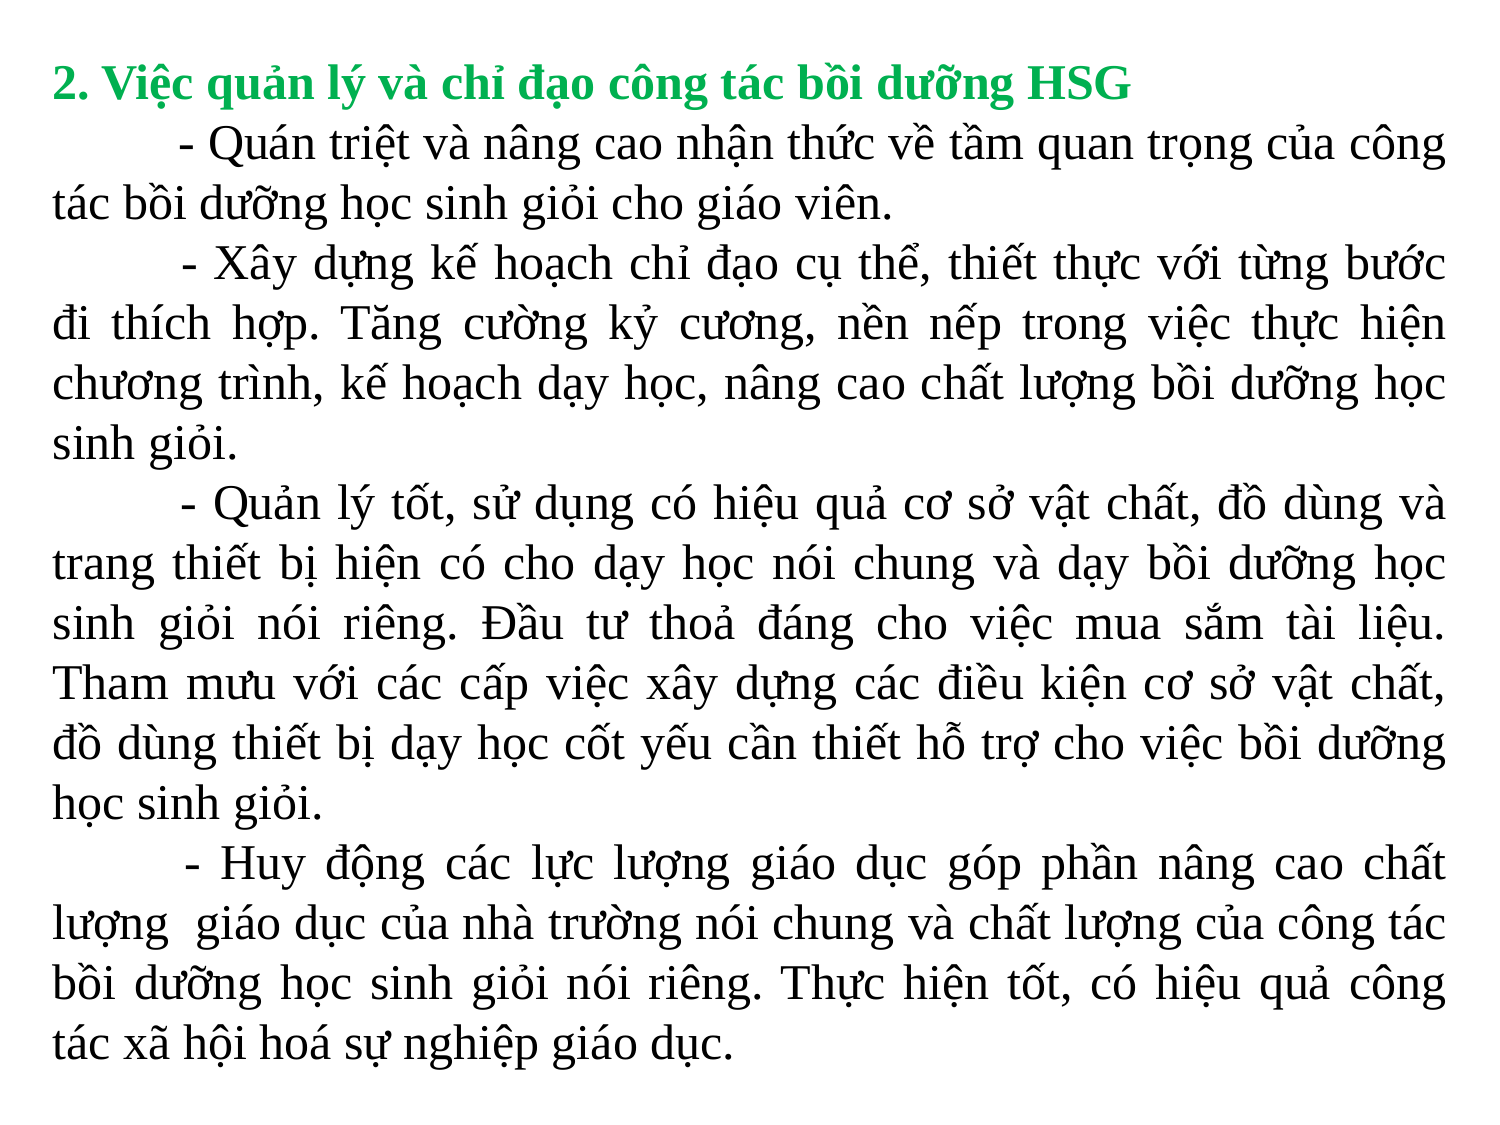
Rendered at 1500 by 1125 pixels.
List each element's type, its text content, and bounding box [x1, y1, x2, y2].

text_box 2. Việc quản lý và chỉ đạo công tác bồi dưỡng HSG - Quán triệt và nâng cao nhận thức về tầm quan trọng của công tác bồi dưỡng học sinh giỏi cho giáo viên. - Xây dựng kế hoạch chỉ đạo cụ thể, thiết thực với từng bước đi thích hợp. Tăng cường kỷ cương, nền nếp trong việc thực hiện chương trình, kế hoạch dạy học, nâng cao chất lượng bồi dưỡng học sinh giỏi. - Quản lý tốt, sử dụng có hiệu quả cơ sở vật chất, đồ dùng và trang thiết bị hiện có cho dạy học nói chung và dạy bồi dưỡng học sinh giỏi nói riêng. Đầu tư thoả đáng cho việc mua sắm tài liệu. Tham mưu với các cấp việc xây dựng các điều kiện cơ sở vật chất, đồ dùng thiết bị dạy học cốt yếu cần thiết hỗ trợ cho việc bồi dưỡng học sinh giỏi. - Huy động các lực lượng giáo dục góp phần nâng cao chất lượng giáo dục của nhà trường nói chung và chất lượng của công tác bồi dưỡng học sinh giỏi nói riêng. Thực hiện tốt, có hiệu quả công tác xã hội hoá sự nghiệp giáo dục. [37, 42, 1463, 1078]
